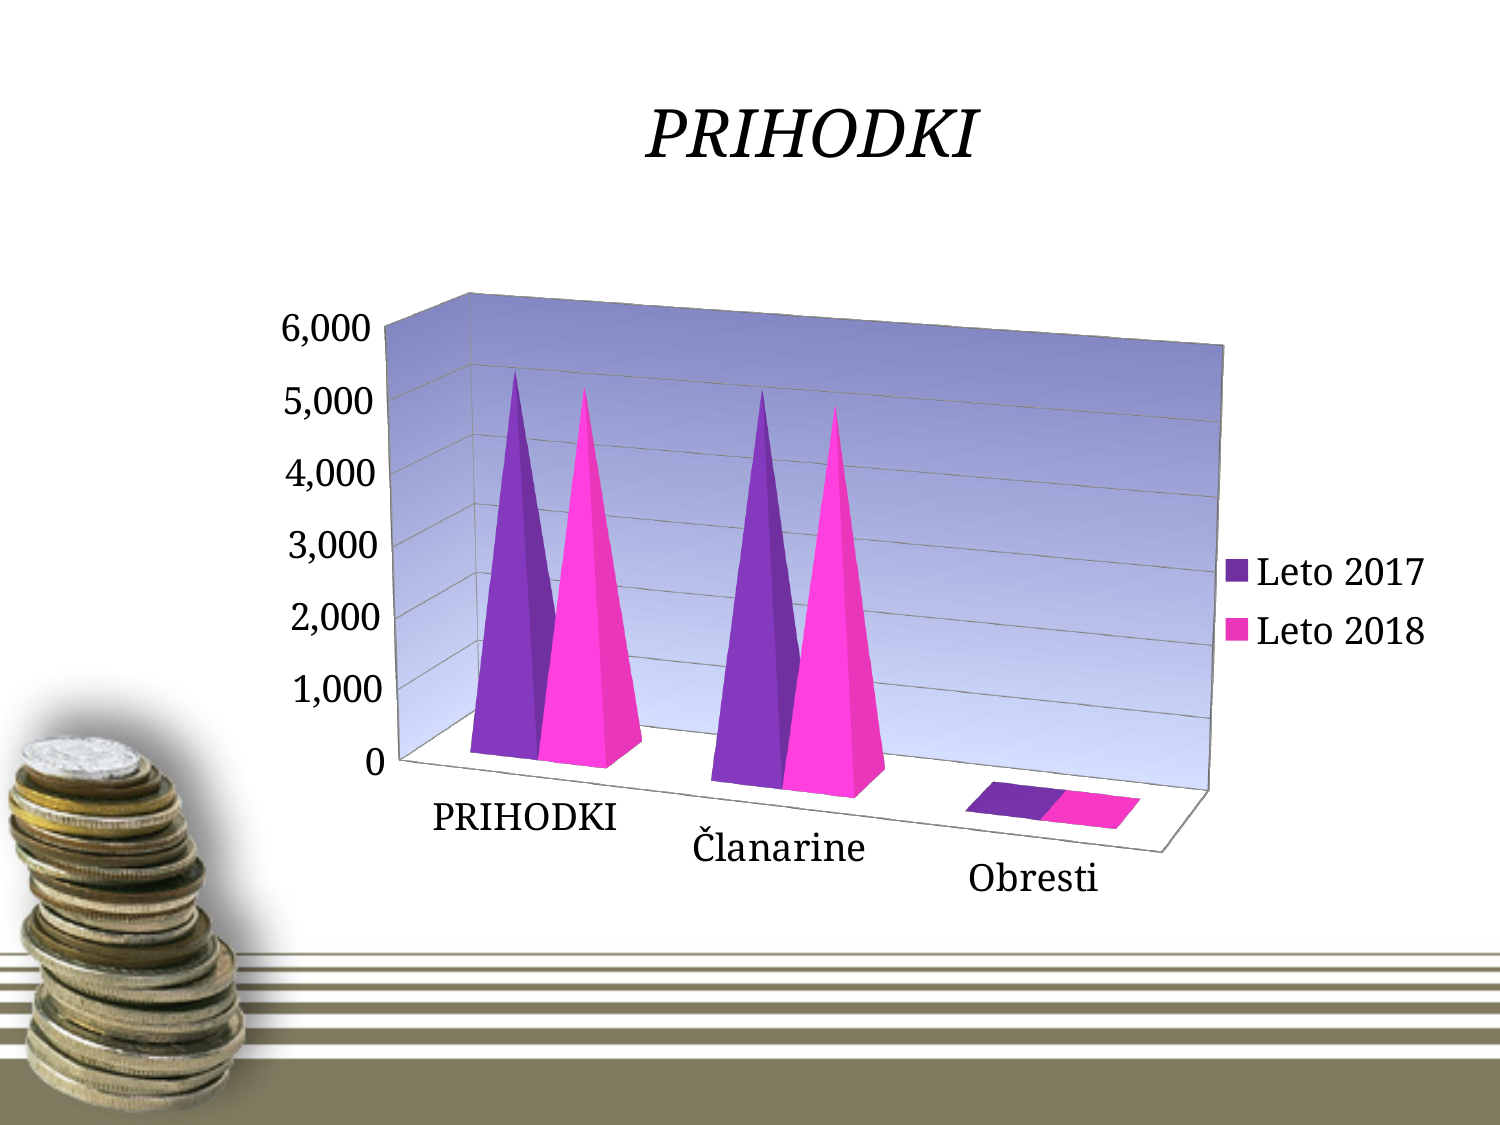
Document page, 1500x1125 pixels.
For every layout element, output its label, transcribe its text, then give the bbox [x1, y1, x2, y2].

title PRIHODKI [174, 37, 1450, 225]
chart [174, 262, 1451, 938]
picture [0, 0, 1500, 1125]
